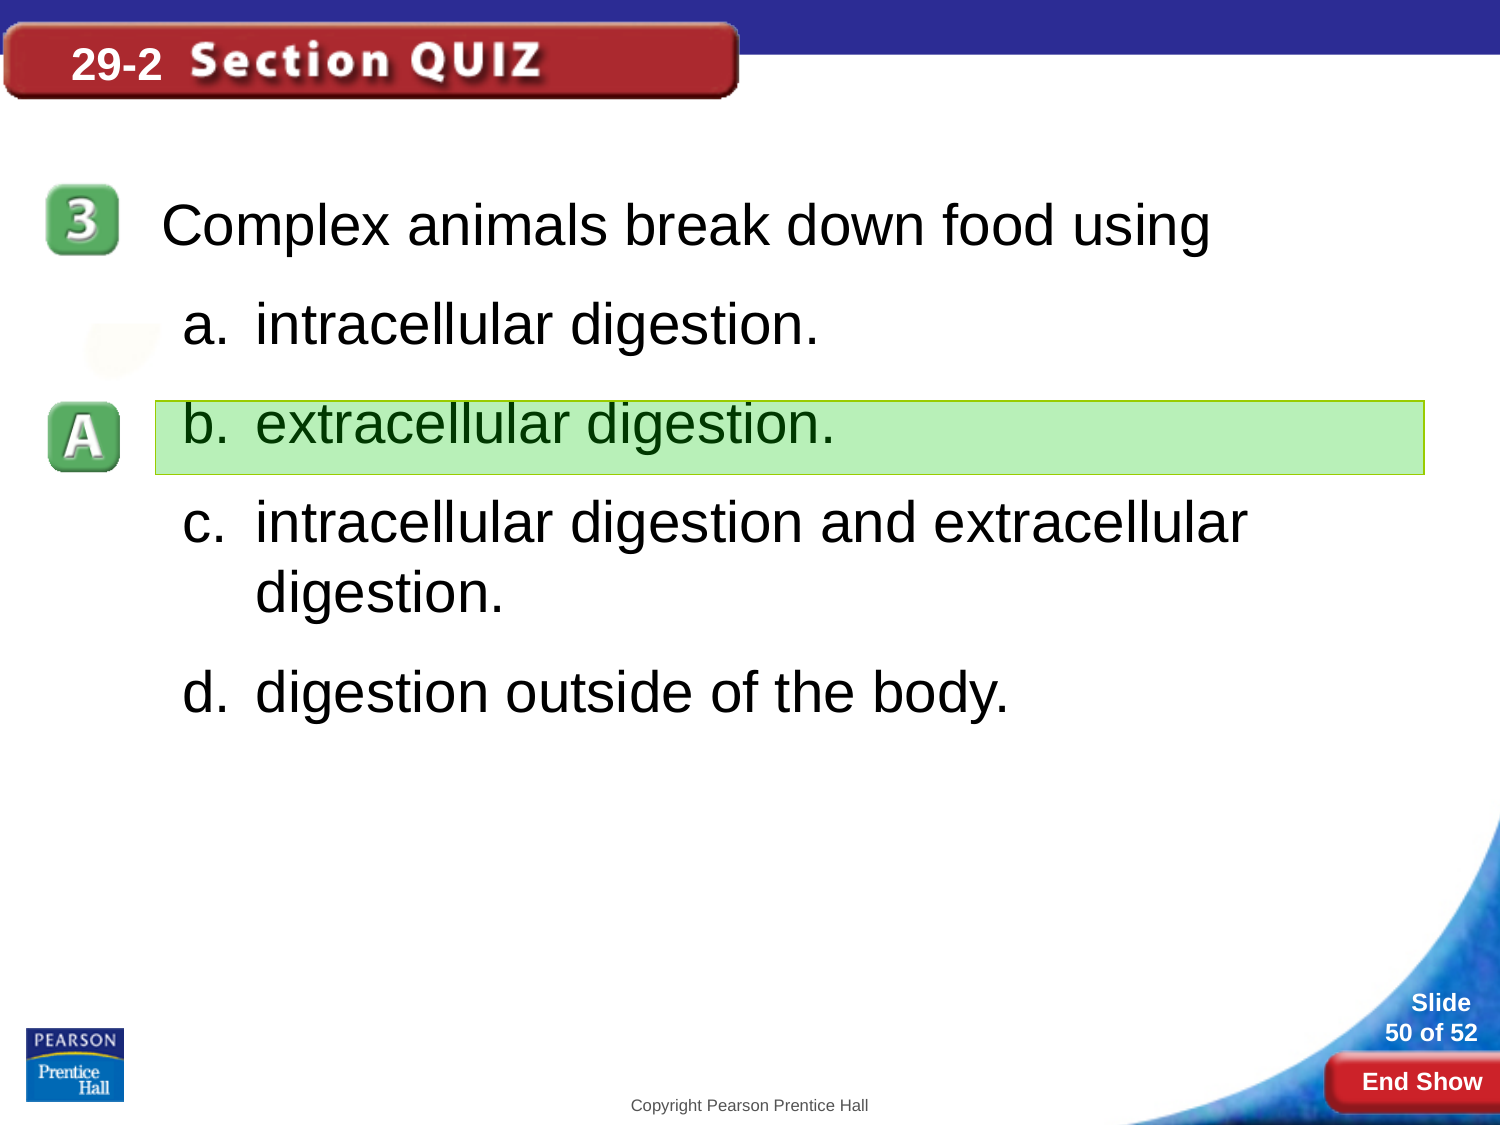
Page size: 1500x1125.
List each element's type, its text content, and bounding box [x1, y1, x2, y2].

picture [38, 178, 136, 264]
footer Copyright Pearson Prentice Hall [512, 1095, 988, 1113]
picture [0, 0, 1500, 1125]
text_box [155, 400, 1424, 475]
title 29-2 [2, 26, 179, 98]
list Complex animals break down food using intracellular digestion. extracellular digestion. intracellular digestion and extracellular digestion. digestion outside of the body. [44, 179, 1440, 1095]
